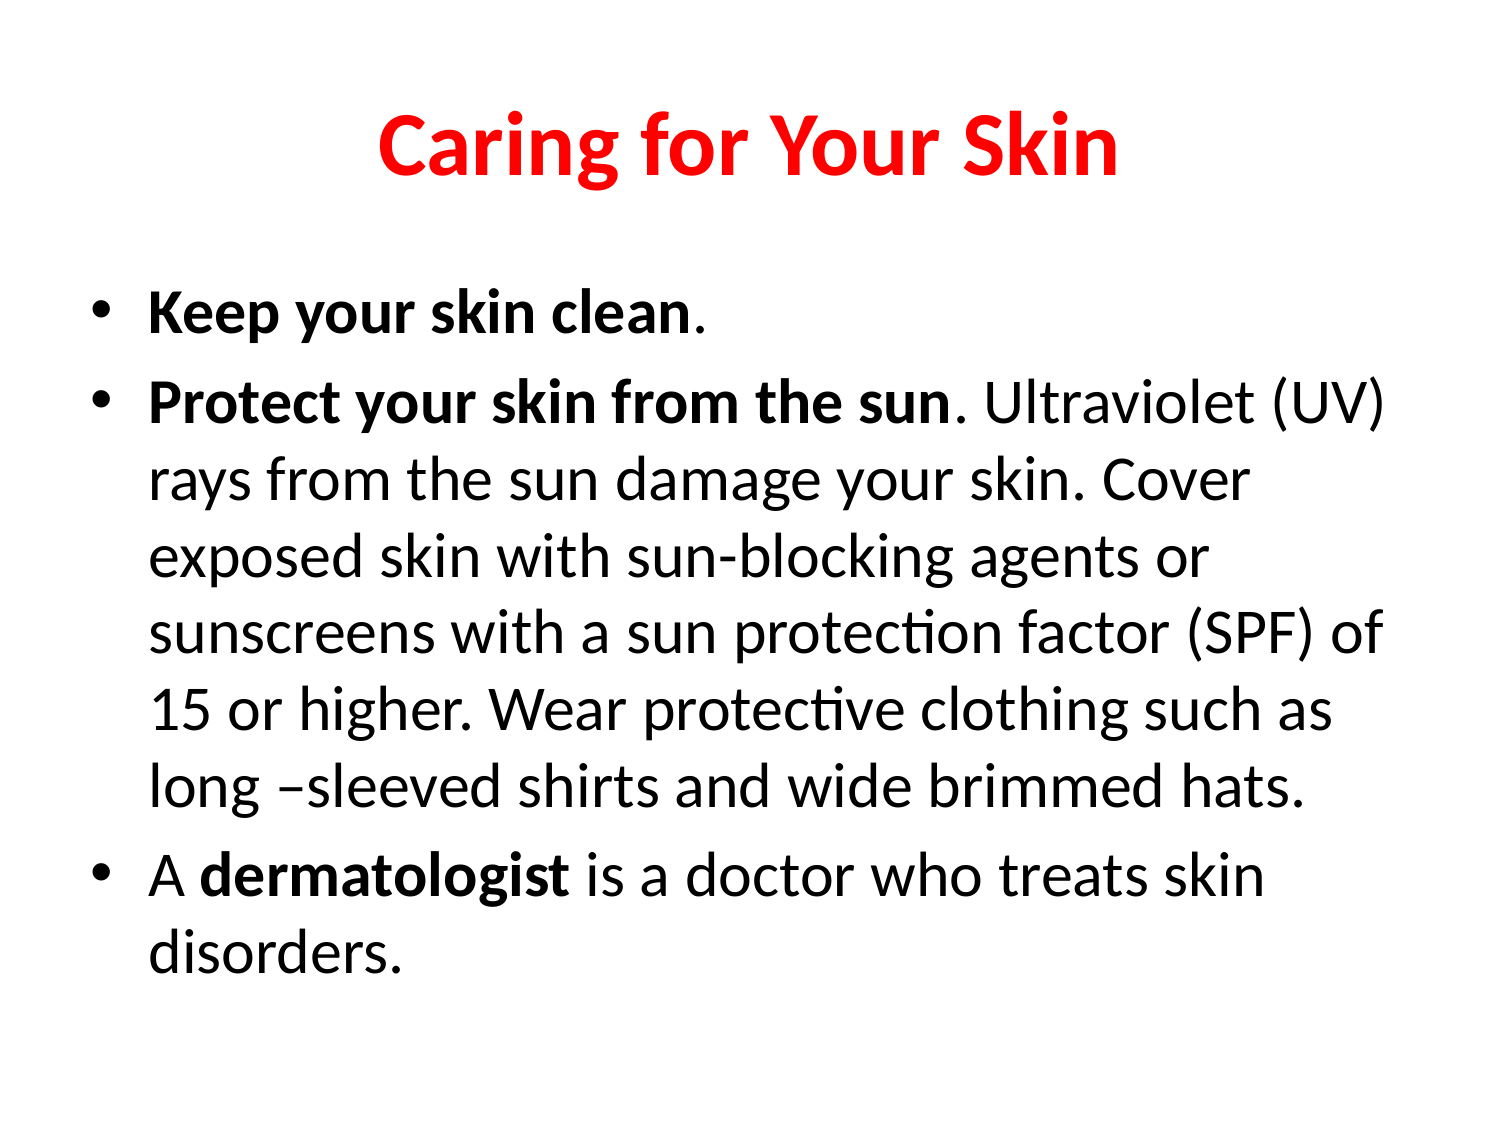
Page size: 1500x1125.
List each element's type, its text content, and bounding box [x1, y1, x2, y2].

title Caring for Your Skin [75, 45, 1425, 233]
list Keep your skin clean. Protect your skin from the sun. Ultraviolet (UV) rays from the sun damage your skin. Cover exposed skin with sun-blocking agents or sunscreens with a sun protection factor (SPF) of 15 or higher. Wear protective clothing such as long –sleeved shirts and wide brimmed hats. A dermatologist is a doctor who treats skin disorders. [75, 262, 1425, 1005]
